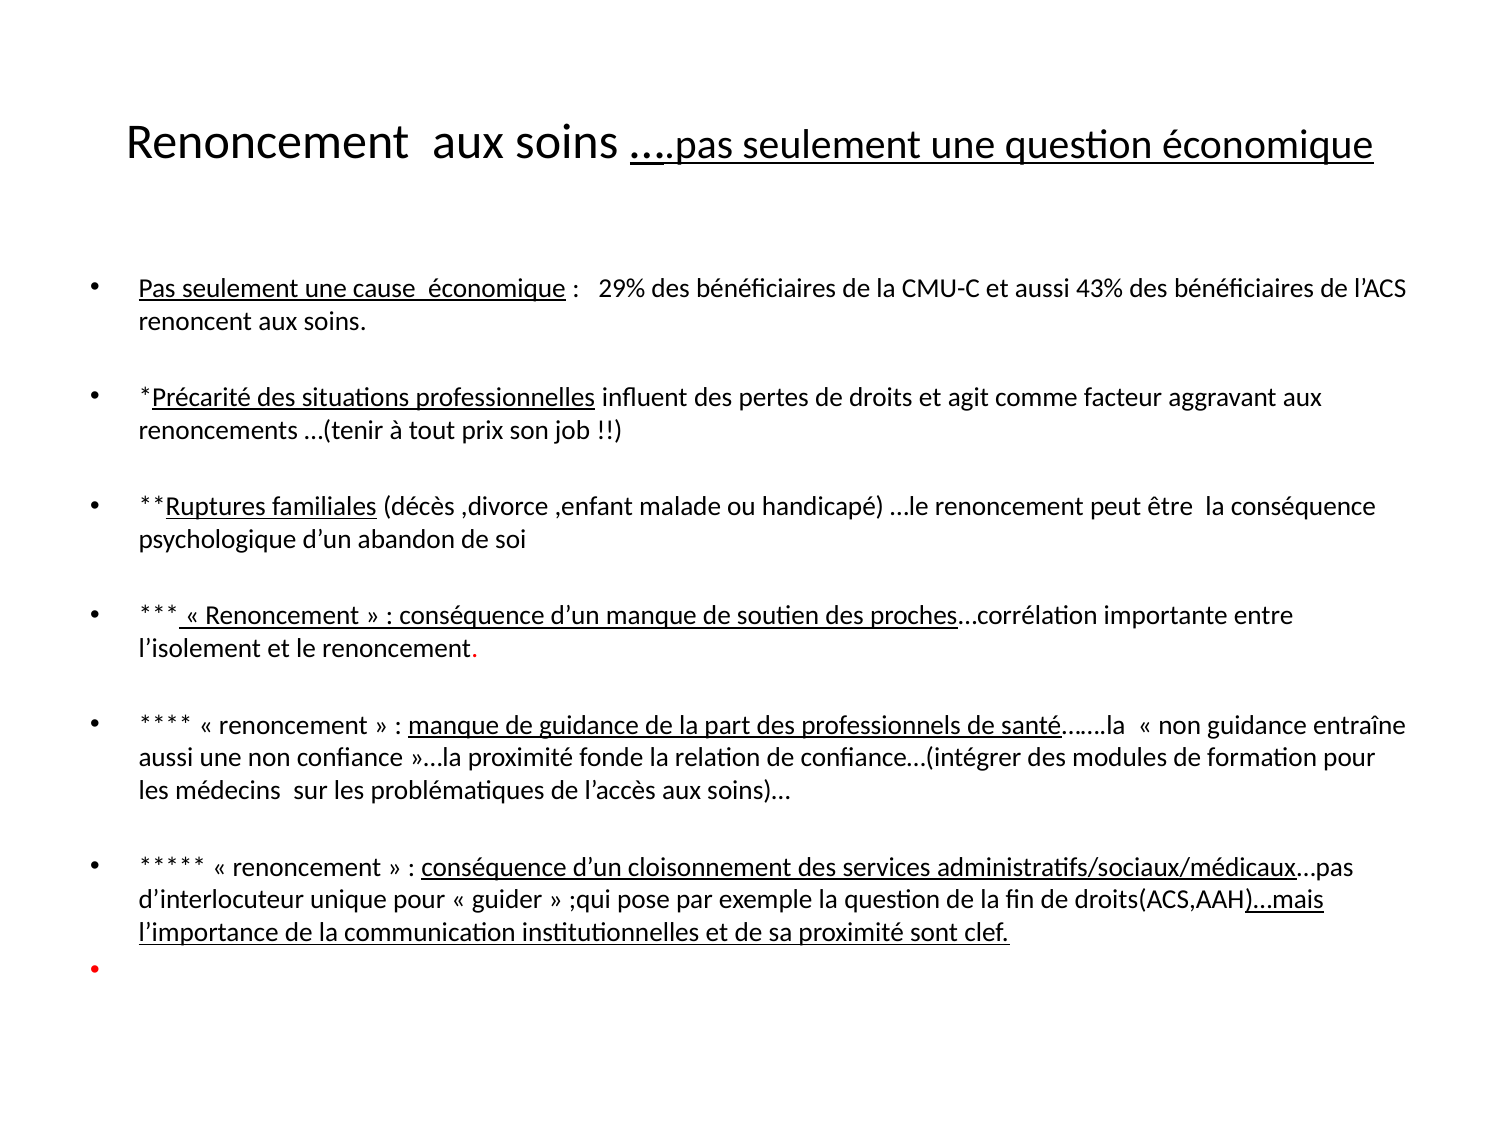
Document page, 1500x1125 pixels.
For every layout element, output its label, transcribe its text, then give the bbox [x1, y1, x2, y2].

list Pas seulement une cause économique : 29% des bénéficiaires de la CMU-C et aussi 43% des bénéficiaires de l’ACS renoncent aux soins. *Précarité des situations professionnelles influent des pertes de droits et agit comme facteur aggravant aux renoncements …(tenir à tout prix son job !!) **Ruptures familiales (décès ,divorce ,enfant malade ou handicapé) …le renoncement peut être la conséquence psychologique d’un abandon de soi *** « Renoncement » : conséquence d’un manque de soutien des proches…corrélation importante entre l’isolement et le renoncement. **** « renoncement » : manque de guidance de la part des professionnels de santé…….la « non guidance entraîne aussi une non confiance »…la proximité fonde la relation de confiance…(intégrer des modules de formation pour les médecins sur les problématiques de l’accès aux soins)… ***** « renoncement » : conséquence d’un cloisonnement des services administratifs/sociaux/médicaux…pas d’interlocuteur unique pour « guider » ;qui pose par exemple la question de la fin de droits(ACS,AAH)…mais l’importance de la communication institutionnelles et de sa proximité sont clef. [75, 262, 1425, 1005]
title Renoncement aux soins ….pas seulement une question économique [75, 45, 1425, 233]
